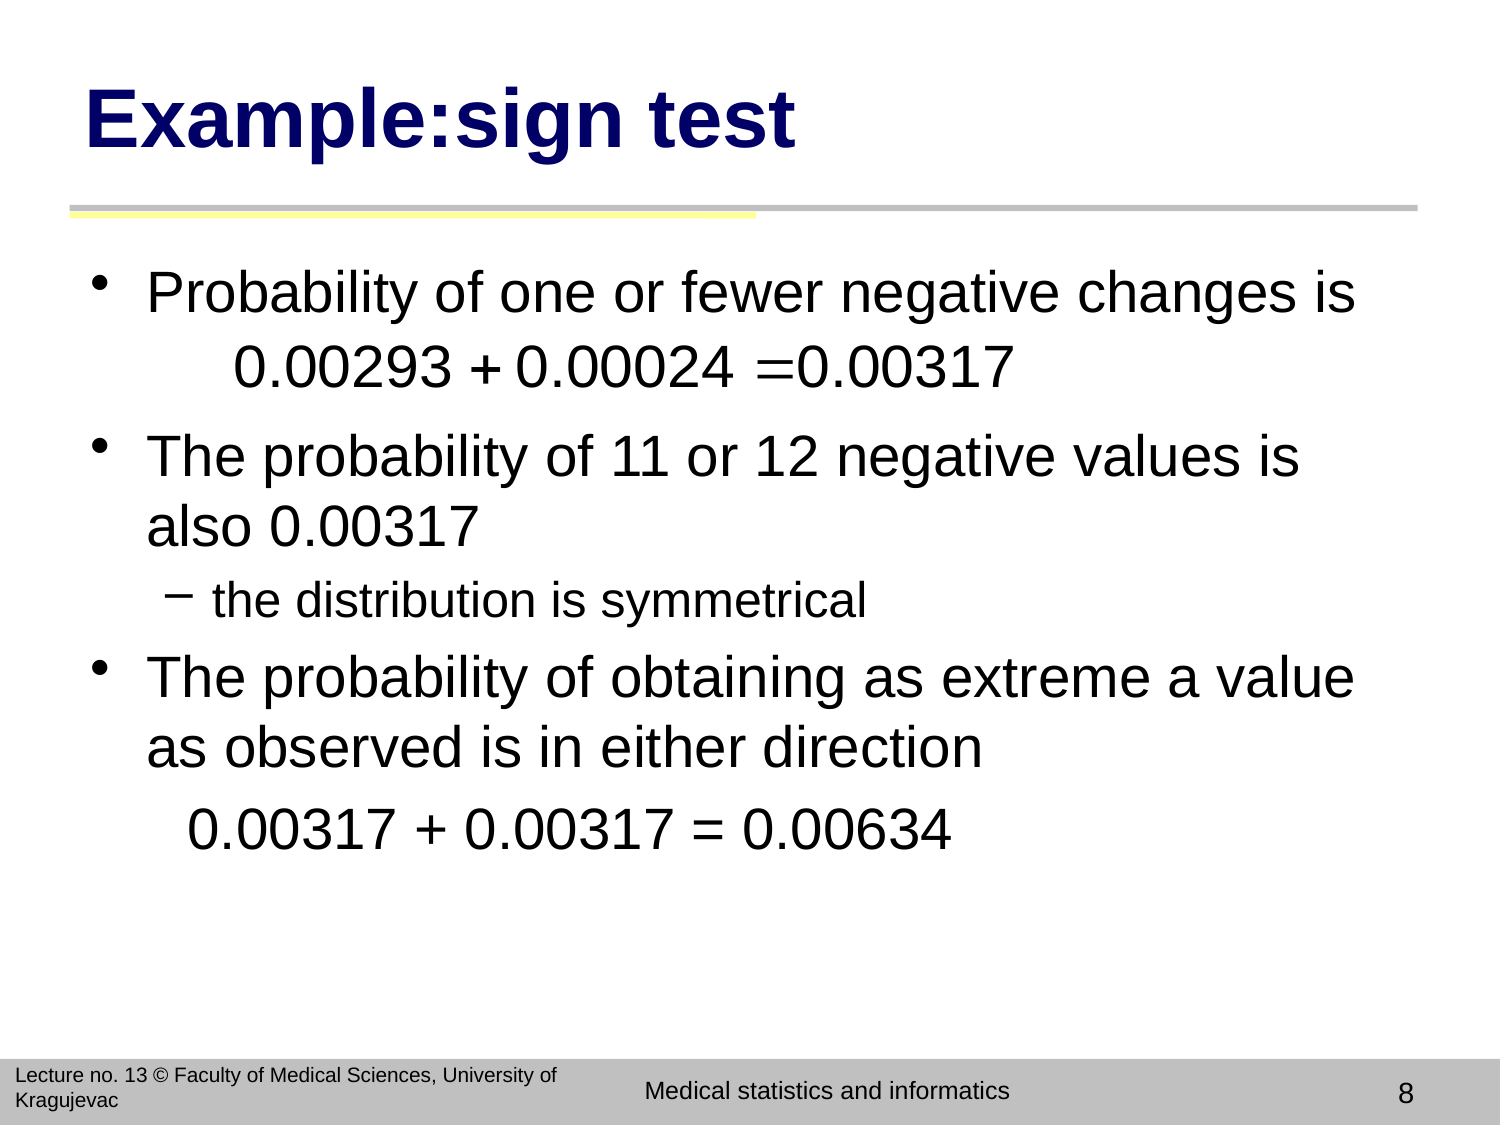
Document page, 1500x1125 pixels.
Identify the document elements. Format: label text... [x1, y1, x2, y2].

slide_number 8 [1164, 1066, 1430, 1125]
slide_number Lecture no. 13 © Faculty of Medical Sciences, University of Kragujevac [0, 1053, 629, 1108]
list Probability of one or fewer negative changes is The probability of 11 or 12 negative values is also 0.00317 the distribution is symmetrical The probability of obtaining as extreme a value as observed is in either direction 0.00317 + 0.00317 = 0.00634 [74, 550, 1426, 1023]
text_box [223, 326, 1033, 406]
footer Medical statistics and informatics [512, 1066, 1144, 1125]
list Probability of one or fewer negative changes is The probability of 11 or 12 negative values is also 0.00317 the distribution is symmetrical The probability of obtaining as extreme a value as observed is in either direction 0.00317 + 0.00317 = 0.00634 [74, 246, 1426, 549]
title Example:sign test [69, 19, 1426, 208]
